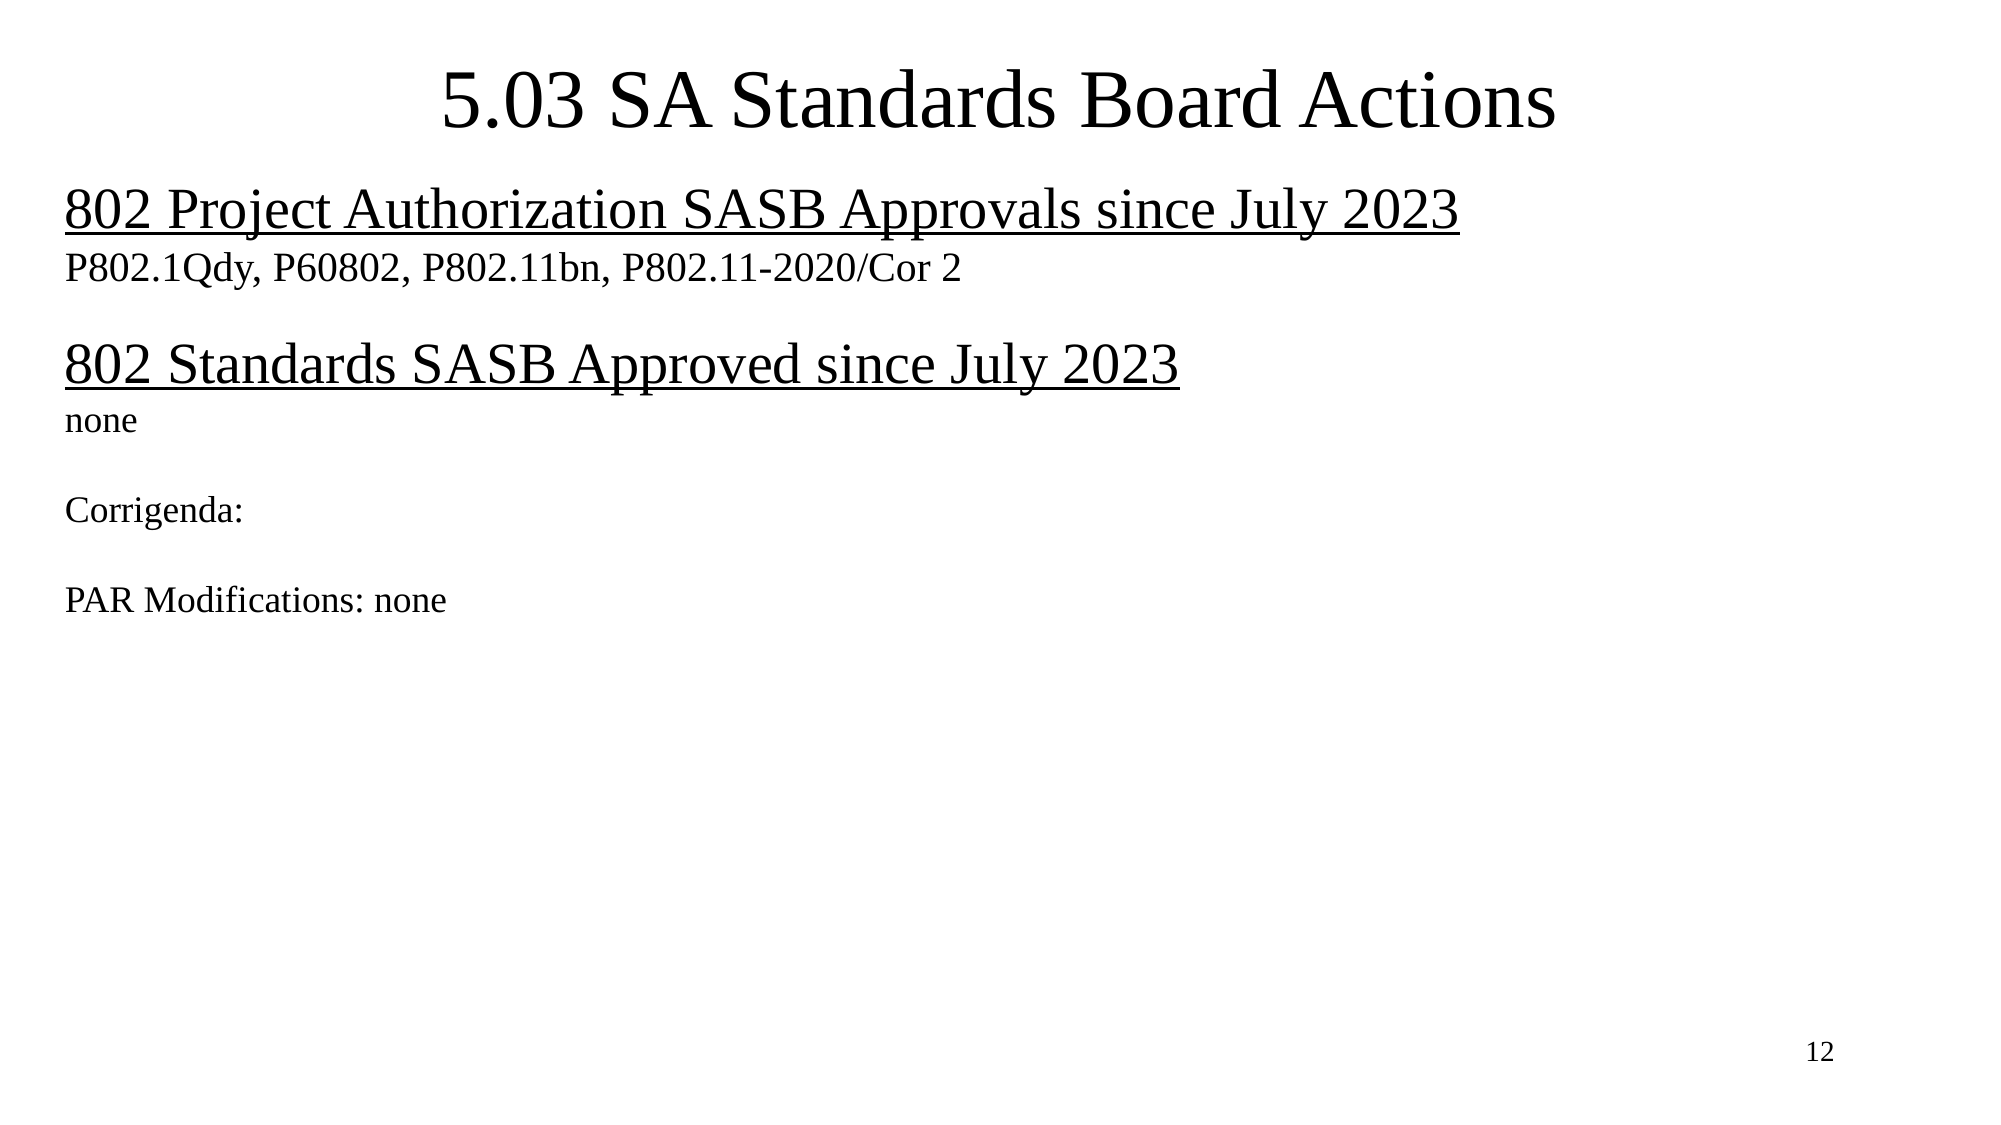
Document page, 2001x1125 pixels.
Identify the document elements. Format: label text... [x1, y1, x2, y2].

slide_number 12 [1433, 1024, 1851, 1101]
text_box 802 Project Authorization SASB Approvals since July 2023 P802.1Qdy, P60802, P802.11bn, P802.11-2020/Cor 2 802 Standards SASB Approved since July 2023 none Corrigenda: PAR Modifications: none [49, 162, 2000, 628]
title 5.03 SA Standards Board Actions [249, 0, 1751, 188]
